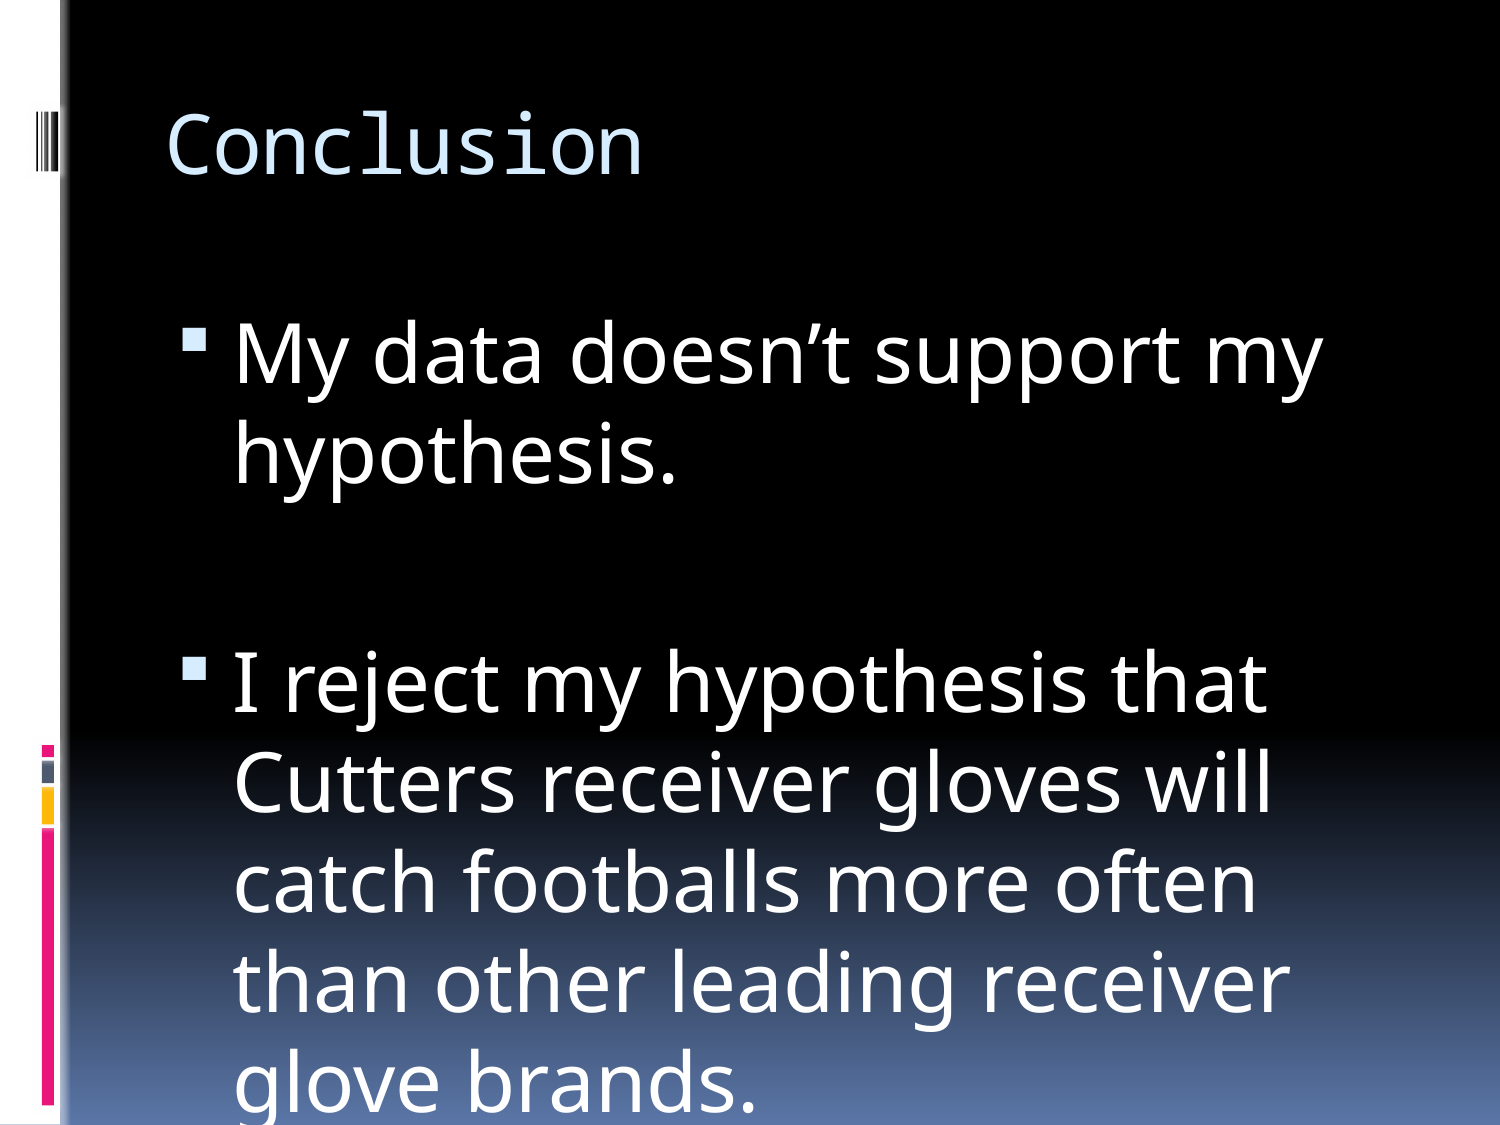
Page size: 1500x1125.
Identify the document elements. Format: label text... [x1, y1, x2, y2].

list My data doesn’t support my hypothesis. I reject my hypothesis that Cutters receiver gloves will catch footballs more often than other leading receiver glove brands. [150, 292, 1425, 1043]
title Conclusion [150, 83, 1425, 234]
